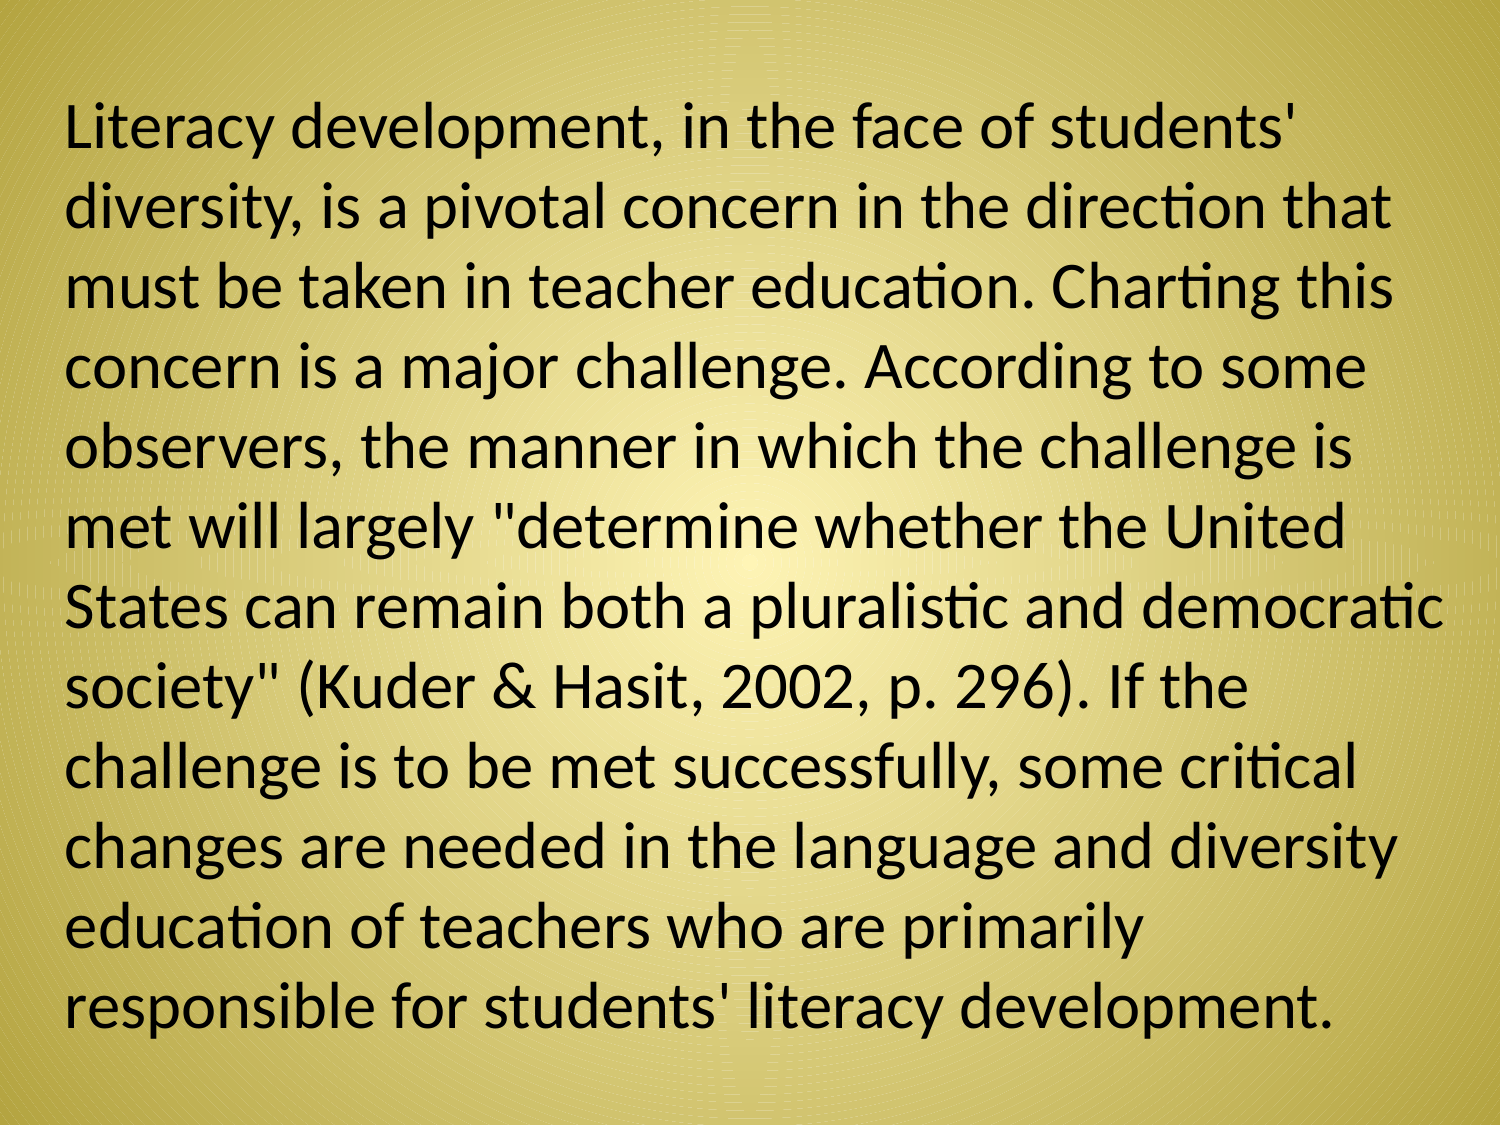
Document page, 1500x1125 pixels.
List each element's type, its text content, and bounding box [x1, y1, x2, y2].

text_box Literacy development, in the face of students' diversity, is a pivotal concern in the direction that must be taken in teacher education. Charting this concern is a major challenge. According to some observers, the manner in which the challenge is met will largely "determine whether the United States can remain both a pluralistic and democratic society" (Kuder & Hasit, 2002, p. 296). If the challenge is to be met successfully, some critical changes are needed in the language and diversity education of teachers who are primarily responsible for students' literacy development. [49, 74, 1463, 1095]
